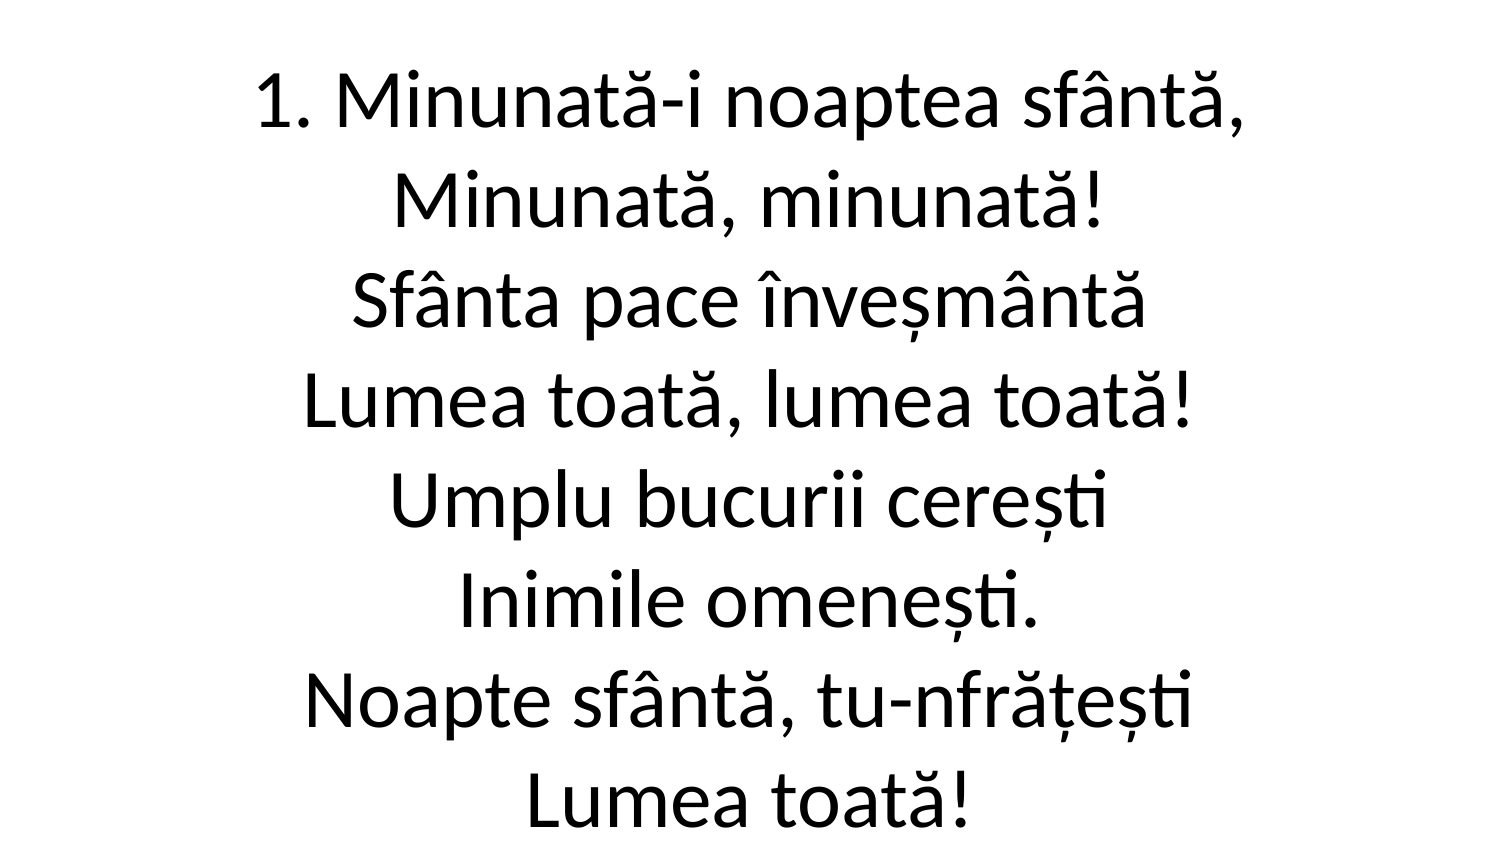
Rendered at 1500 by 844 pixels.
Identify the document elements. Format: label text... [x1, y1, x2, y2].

text_box 1. Minunată-i noaptea sfântă, Minunată, minunată! Sfânta pace înveșmântă Lumea toată, lumea toată! Umplu bucurii cerești Inimile omenești. Noapte sfântă, tu-nfrățești Lumea toată! [236, 0, 1264, 844]
